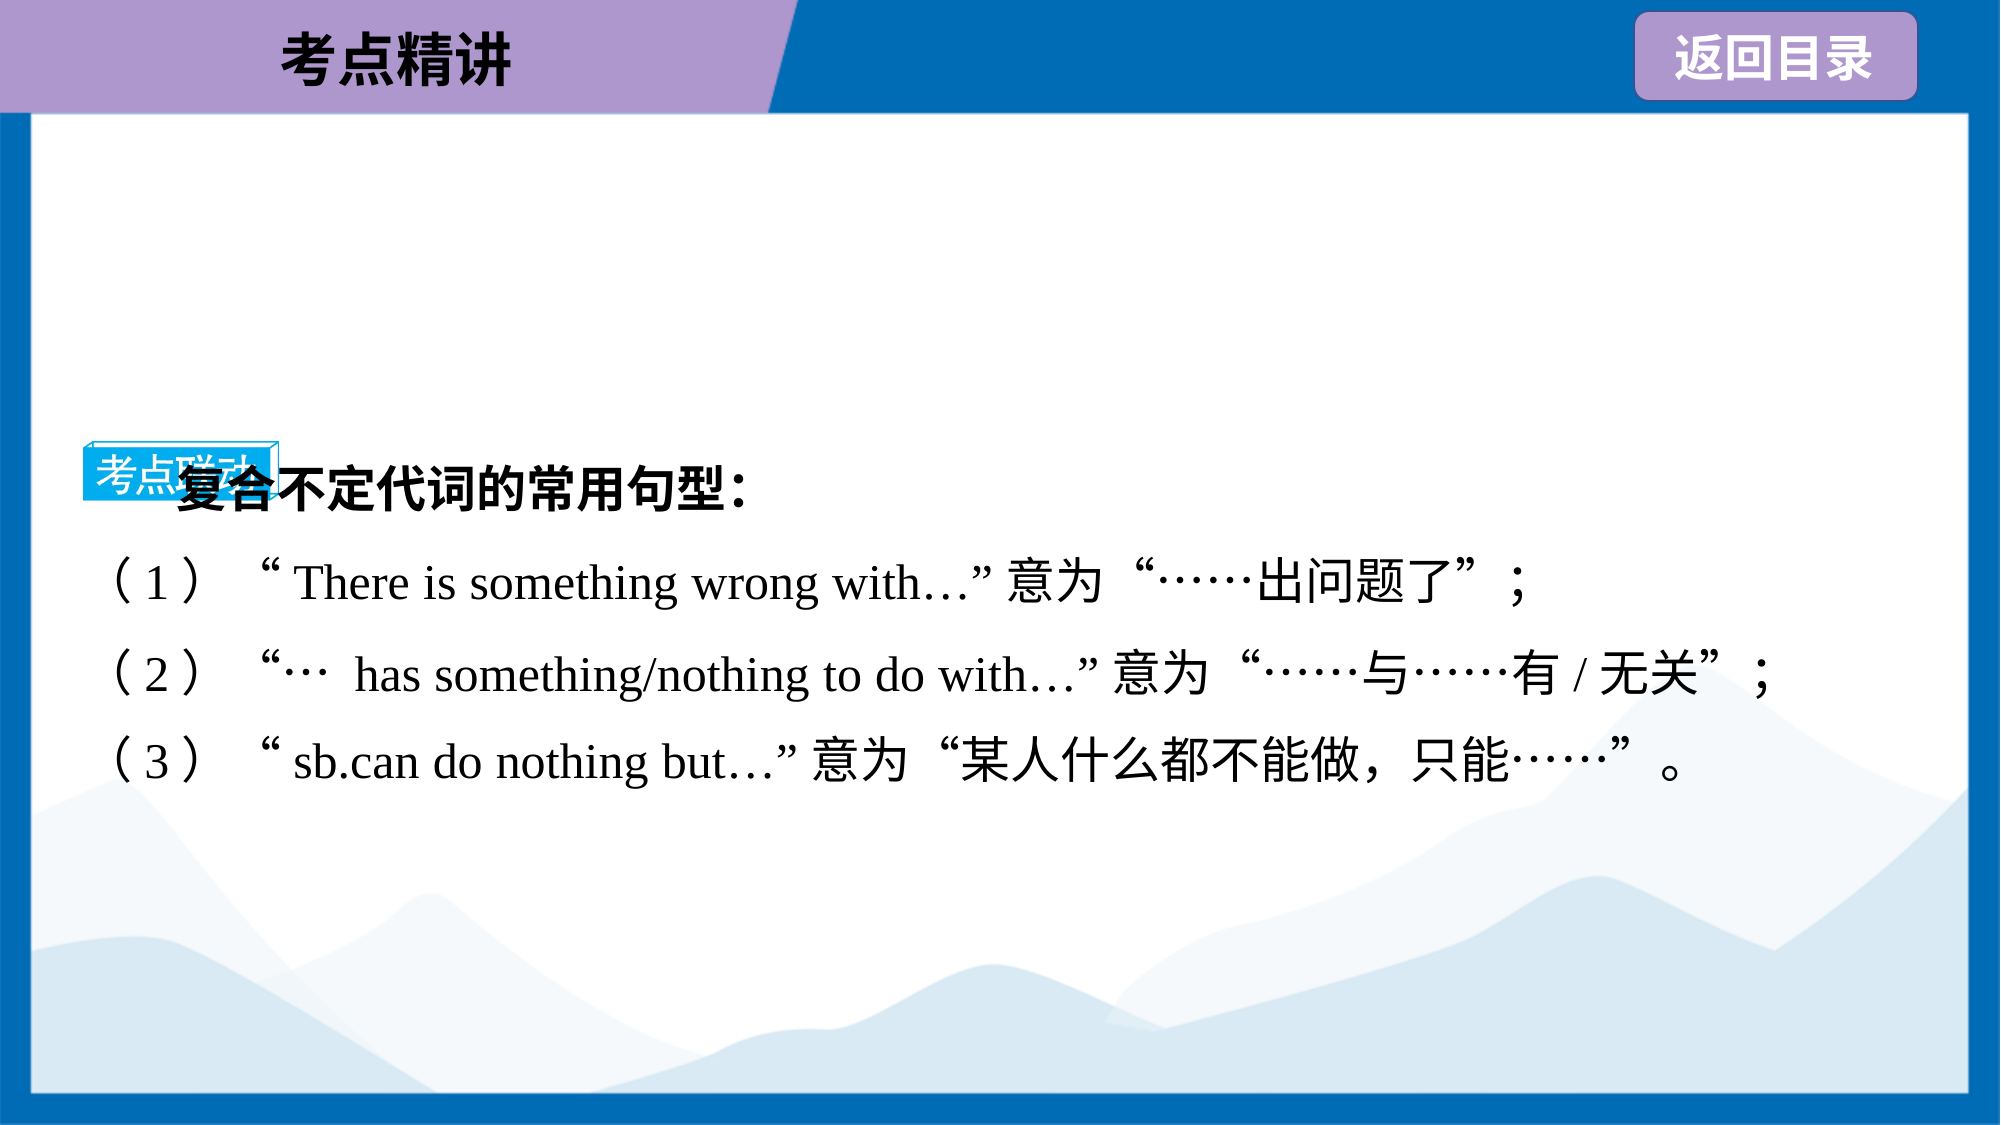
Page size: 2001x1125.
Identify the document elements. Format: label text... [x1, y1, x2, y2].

text_box 复合不定代词的常用句型： （1）“There is something wrong with…”意为“……出问题了”； （2）“… has something/nothing to do with…”意为“……与……有/无关”； （3）“sb.can do nothing but…”意为“某人什么都不能做，只能……”。 [82, 426, 1917, 779]
picture [0, 0, 2000, 1125]
